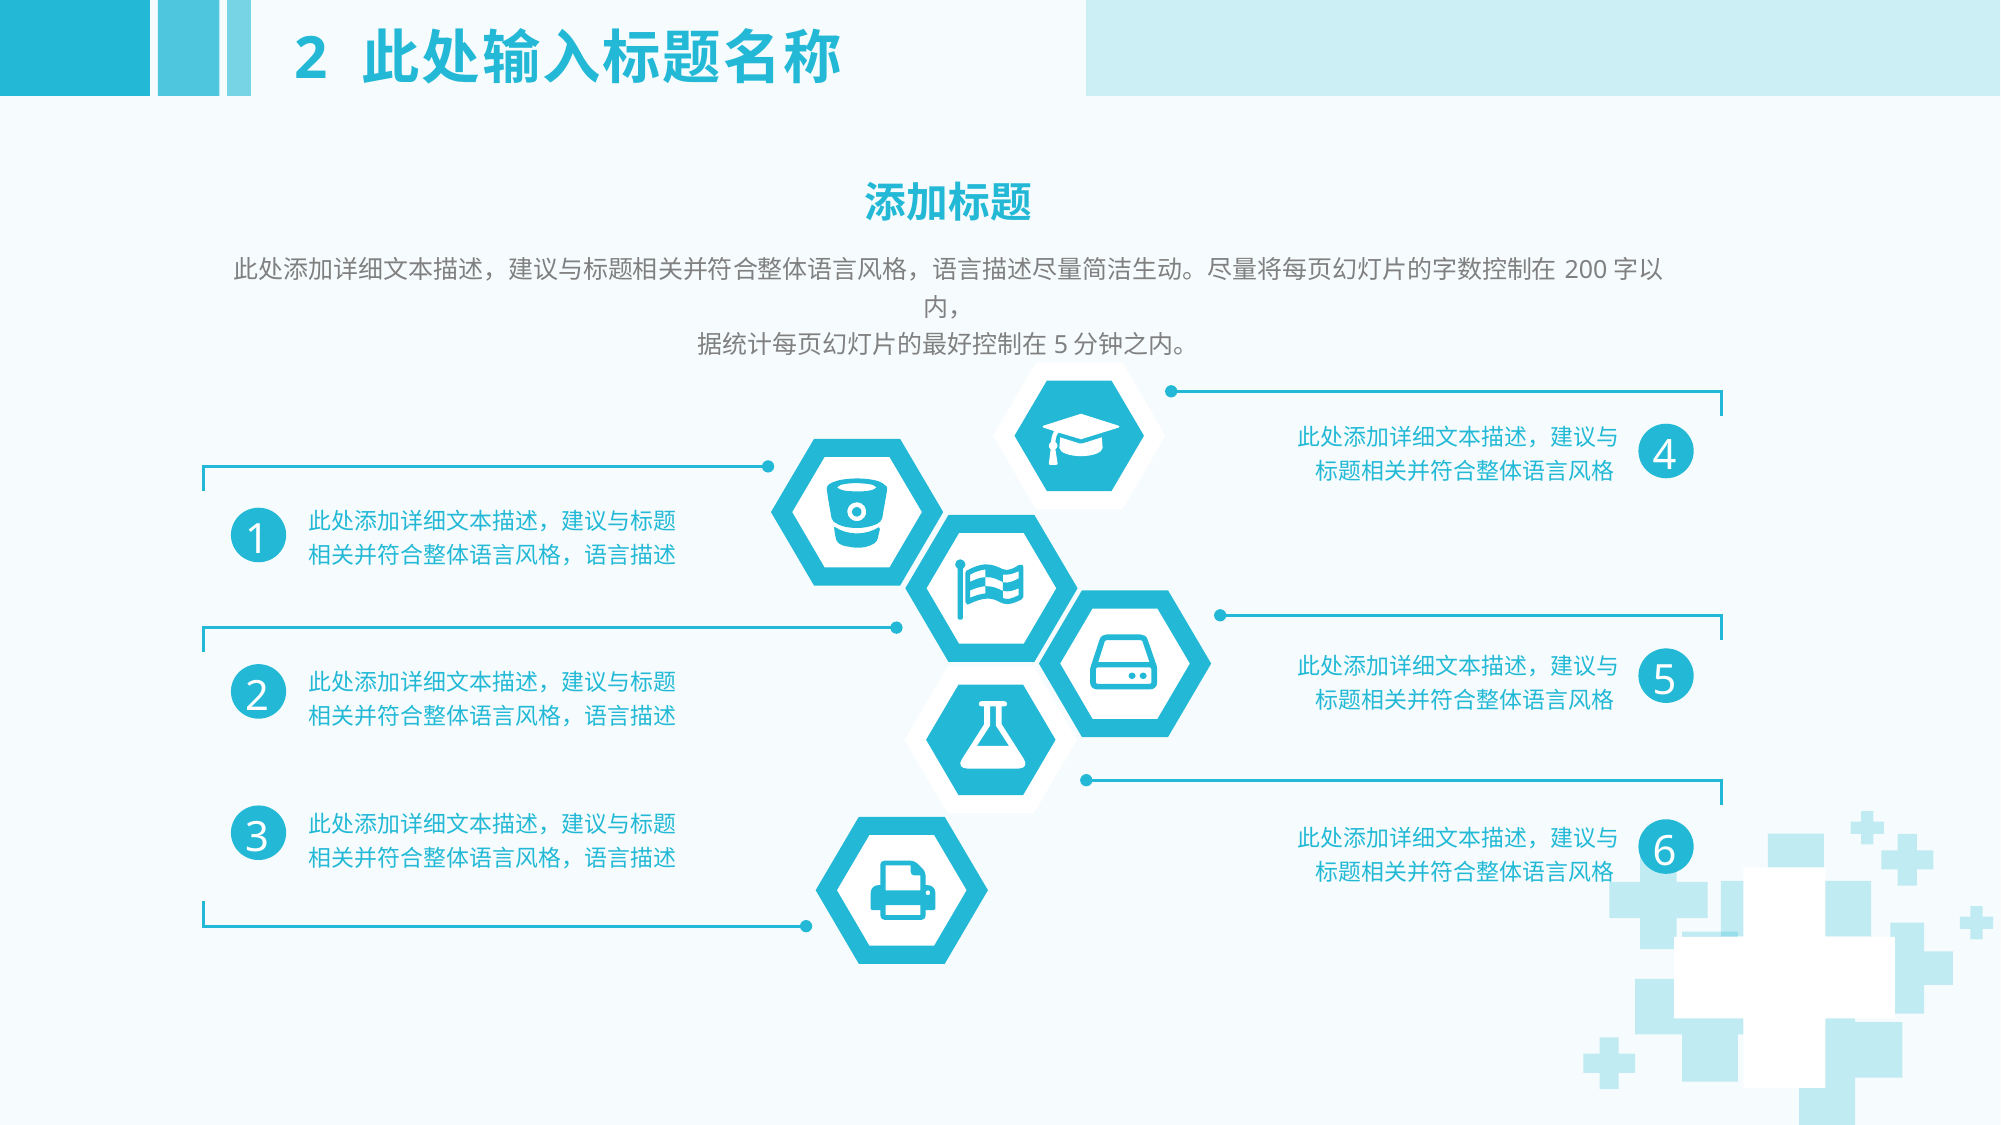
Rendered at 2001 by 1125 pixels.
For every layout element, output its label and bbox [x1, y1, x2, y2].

text_box [1038, 590, 1212, 738]
text_box [770, 438, 944, 586]
text_box [225, 507, 289, 563]
text_box [0, 169, 2000, 1125]
text_box [904, 666, 1077, 814]
text_box [1633, 648, 1696, 703]
text_box [225, 805, 289, 860]
text_box [993, 362, 1166, 510]
text_box [1633, 423, 1696, 479]
text_box [815, 816, 988, 964]
text_box [0, 0, 2000, 169]
text_box [1633, 819, 1696, 874]
text_box [905, 514, 1078, 662]
text_box [1583, 810, 1994, 1125]
text_box [225, 664, 289, 719]
